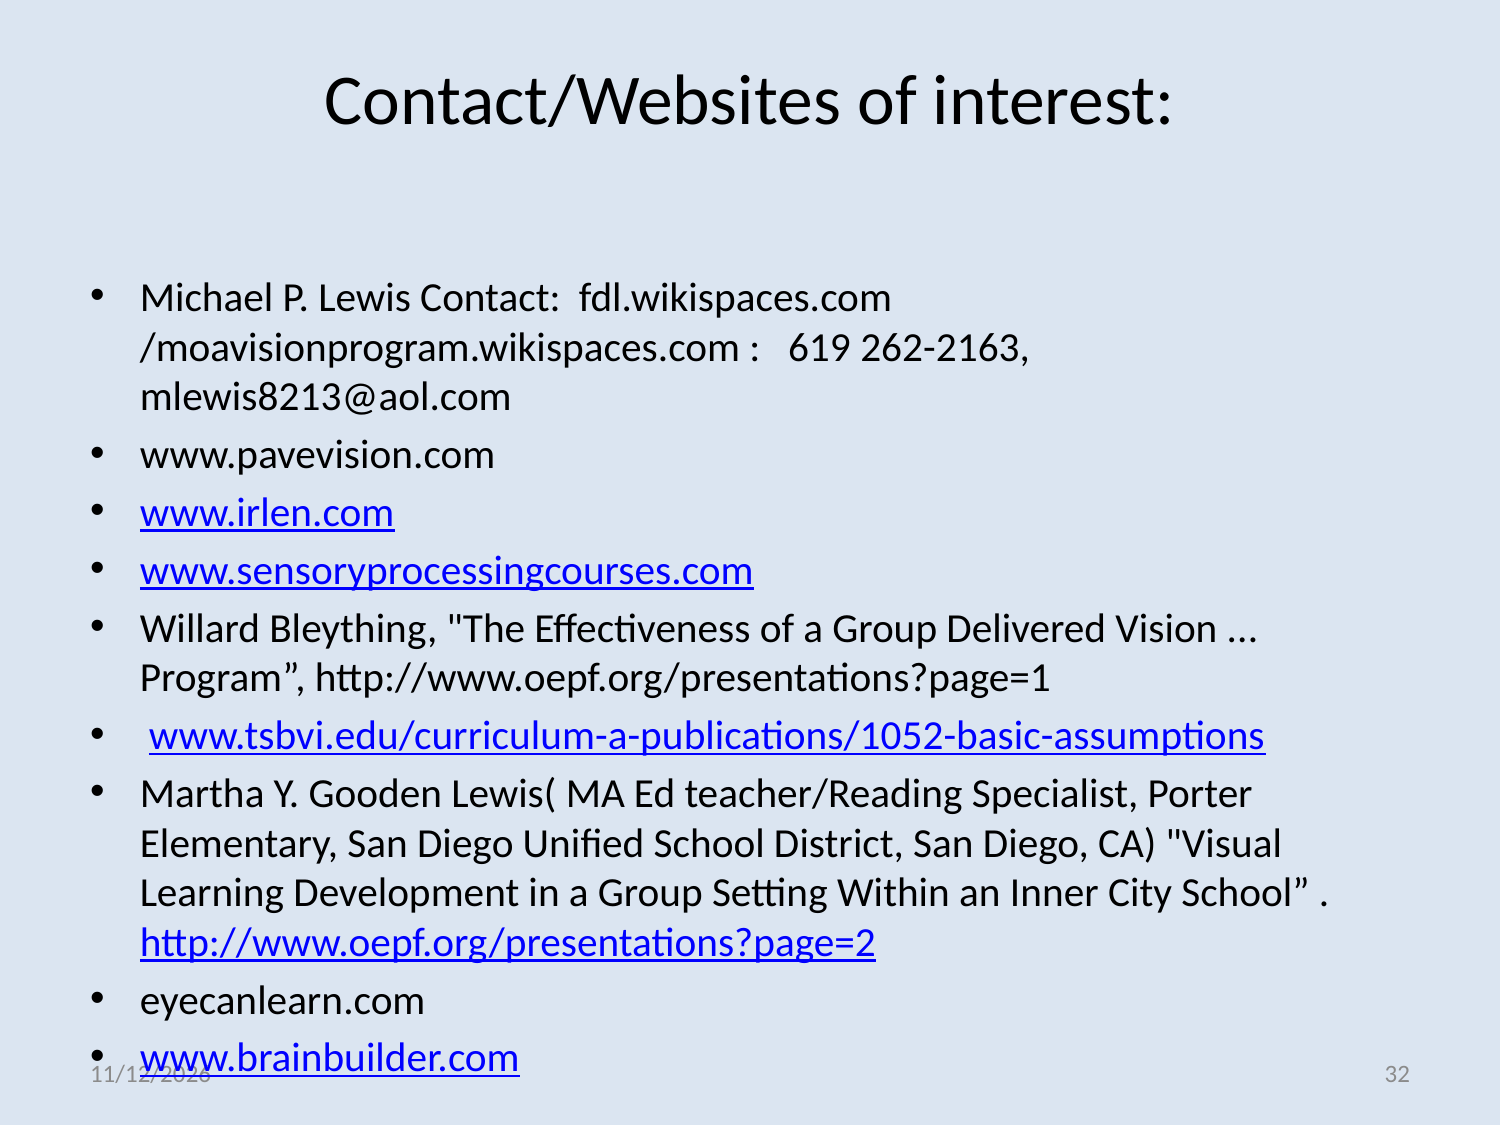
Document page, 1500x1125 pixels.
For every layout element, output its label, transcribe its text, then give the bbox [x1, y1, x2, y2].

slide_number 32 [1074, 1042, 1425, 1103]
list Michael P. Lewis Contact: fdl.wikispaces.com /moavisionprogram.wikispaces.com : 619 262-2163, mlewis8213@aol.com www.pavevision.com www.irlen.com www.sensoryprocessingcourses.com Willard Bleything, "The Effectiveness of a Group Delivered Vision ... Program”, http://www.oepf.org/presentations?page=1 www.tsbvi.edu/curriculum-a-publications/1052-basic-assumptions Martha Y. Gooden Lewis( MA Ed teacher/Reading Specialist, Porter Elementary, San Diego Unified School District, San Diego, CA) "Visual Learning Development in a Group Setting Within an Inner City School” . http://www.oepf.org/presentations?page=2 eyecanlearn.com www.brainbuilder.com [75, 262, 1425, 1100]
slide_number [75, 1042, 425, 1103]
title Contact/Websites of interest: [75, 45, 1425, 233]
